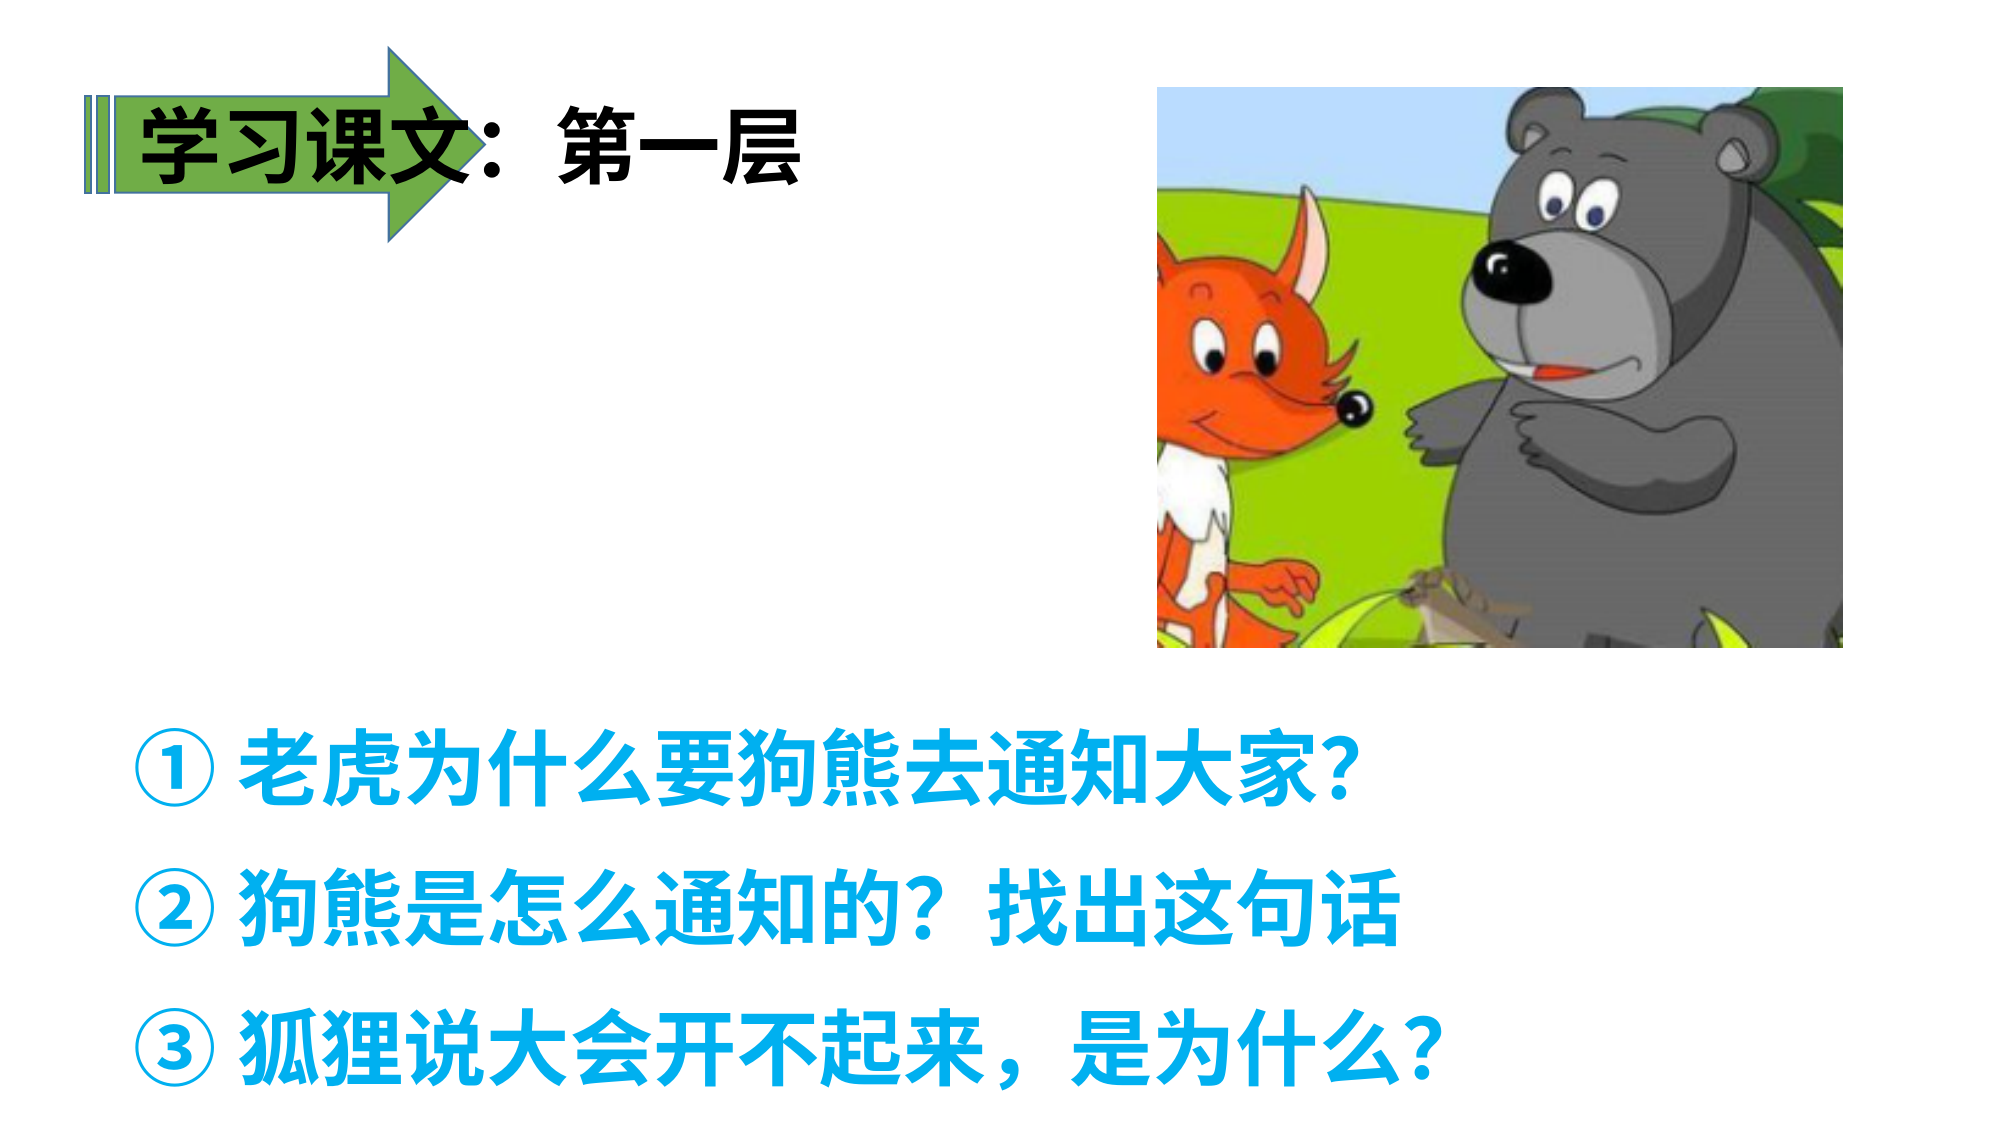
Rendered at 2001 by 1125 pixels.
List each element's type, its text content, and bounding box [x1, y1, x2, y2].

text_box 学习课文：第一层 [123, 87, 1157, 202]
text_box ①老虎为什么要狗熊去通知大家？ ②狗熊是怎么通知的？找出这句话 ③狐狸说大会开不起来，是为什么？ [119, 668, 1881, 1104]
picture [1157, 87, 1843, 648]
text_box [84, 95, 92, 194]
text_box [114, 95, 123, 194]
text_box [387, 45, 429, 87]
text_box [387, 202, 429, 244]
text_box [96, 95, 110, 194]
